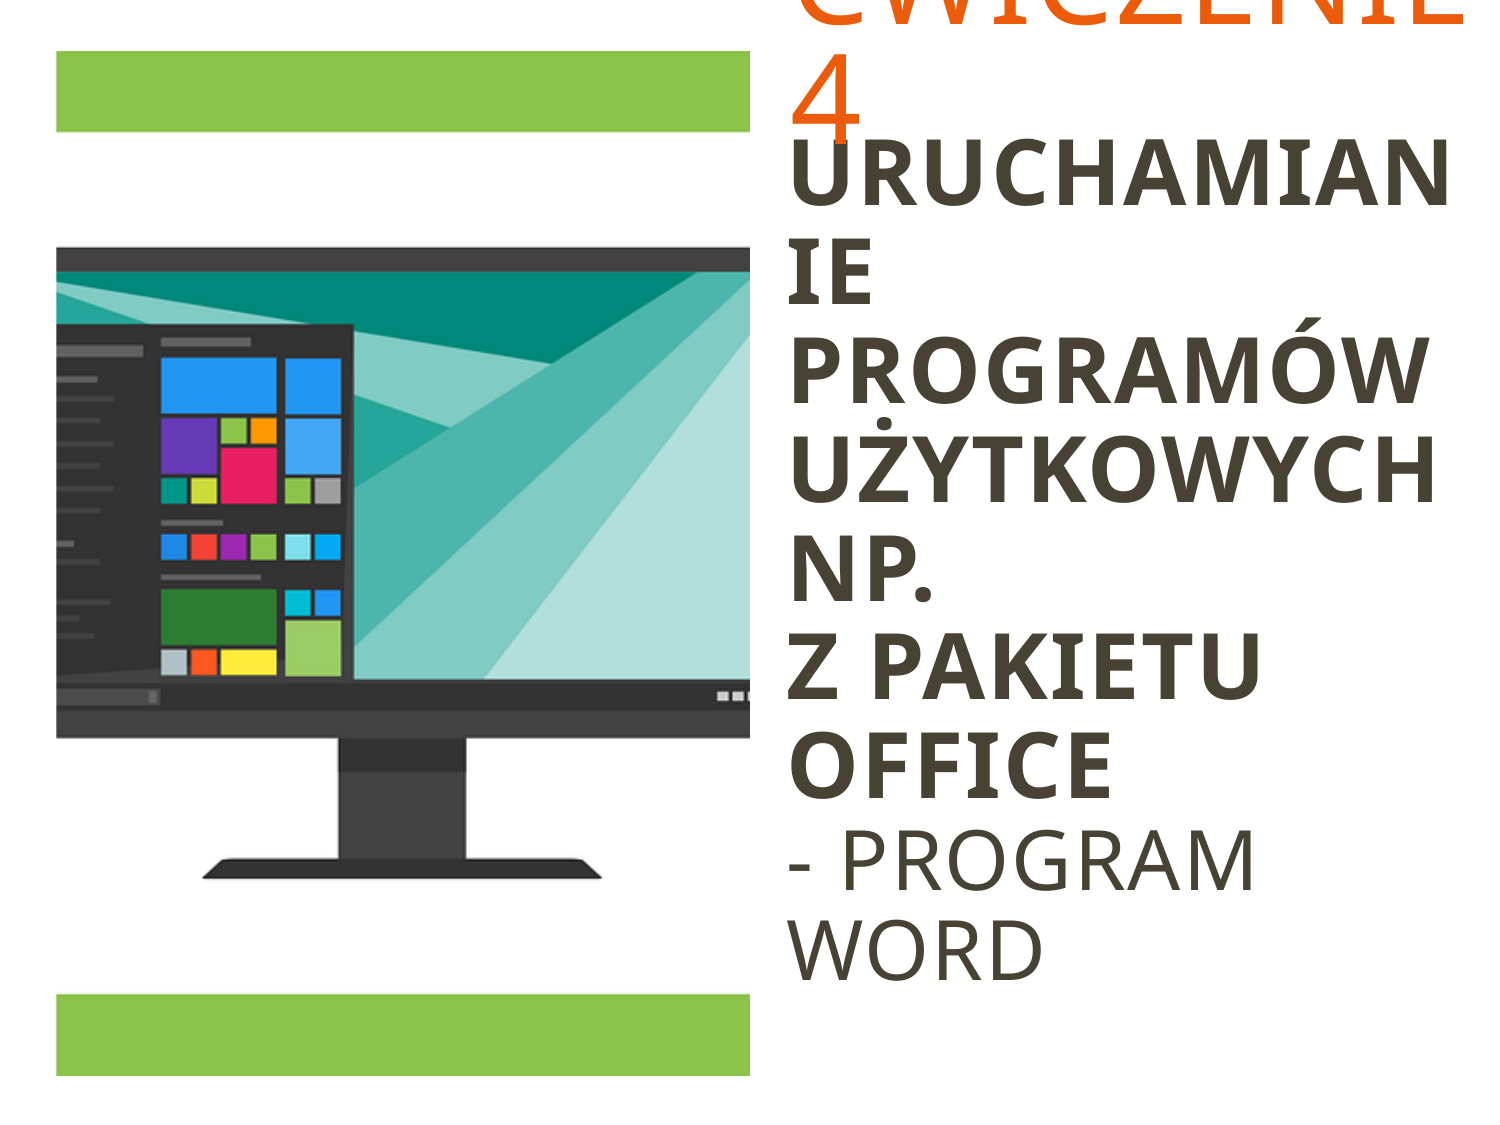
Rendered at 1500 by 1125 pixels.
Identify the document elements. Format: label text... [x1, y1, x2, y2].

picture [56, 51, 751, 1076]
list Uruchamianie programów użytkowych np. z pakietu Office - program Word [778, 291, 1490, 833]
text_box ĆWICZENIE 4 [775, 46, 1500, 176]
